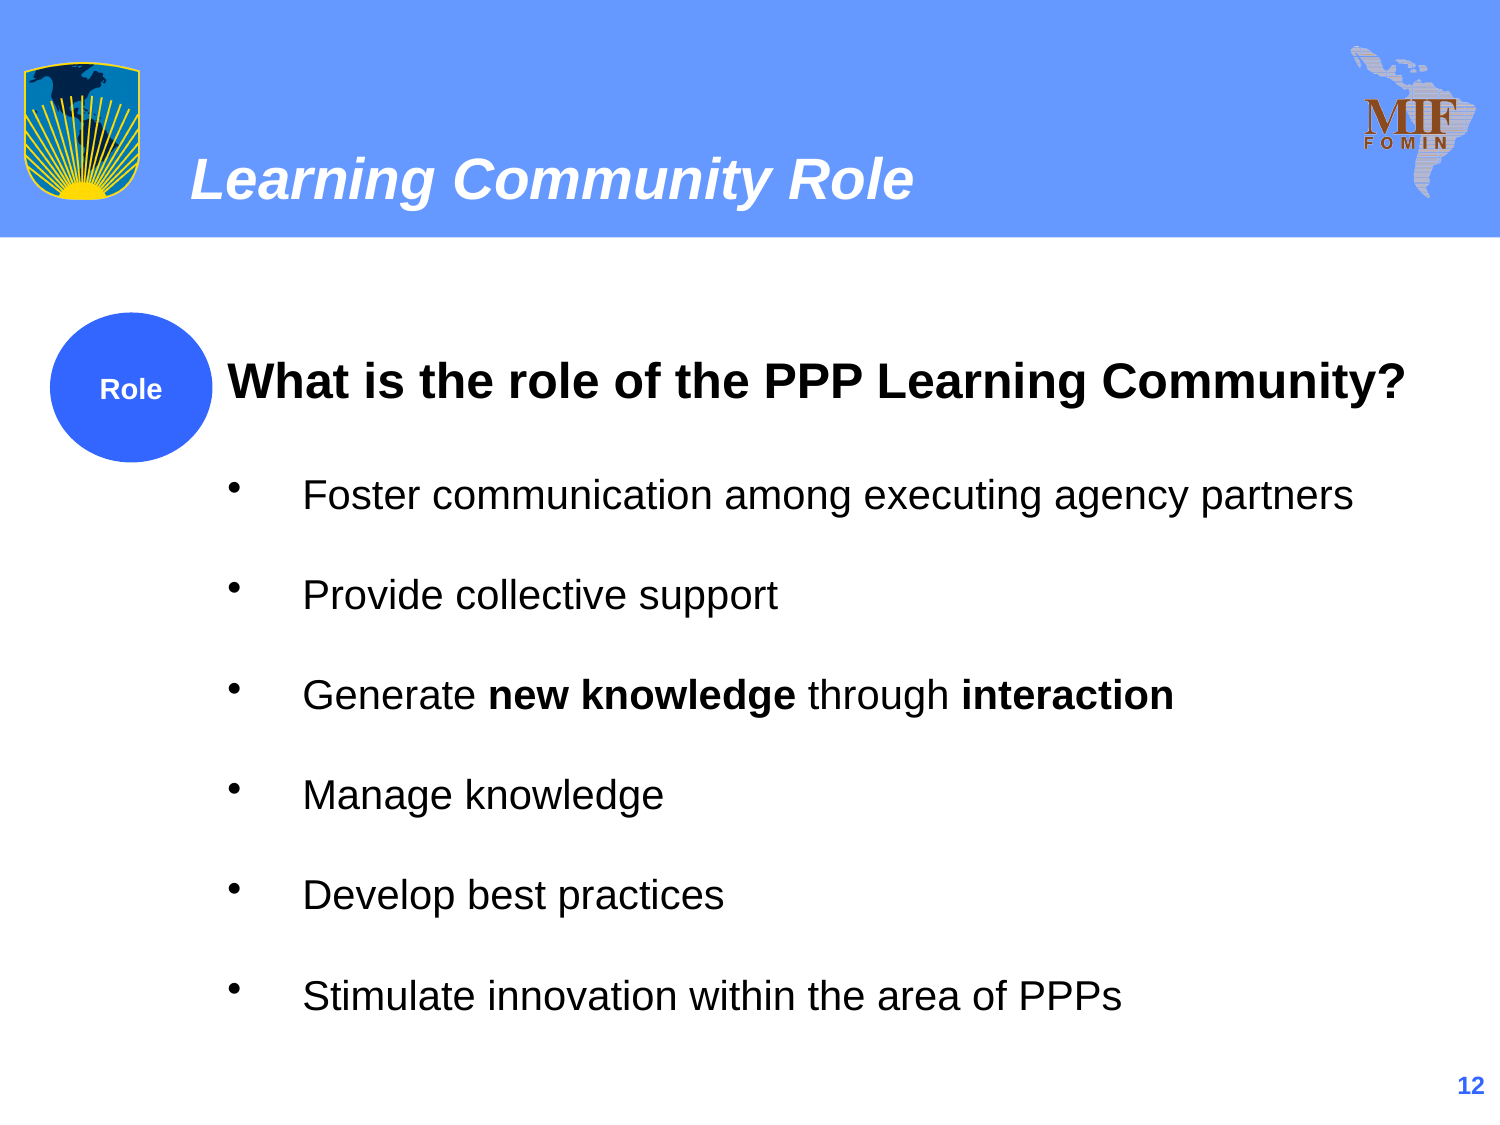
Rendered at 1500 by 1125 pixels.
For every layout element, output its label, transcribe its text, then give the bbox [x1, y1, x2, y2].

picture [24, 62, 140, 200]
text_box What is the role of the PPP Learning Community? Foster communication among executing agency partners Provide collective support Generate new knowledge through interaction Manage knowledge Develop best practices Stimulate innovation within the area of PPPs [212, 290, 1500, 1125]
text_box Learning Community Role [175, 134, 931, 219]
picture [1350, 46, 1476, 198]
text_box Role [49, 312, 213, 463]
